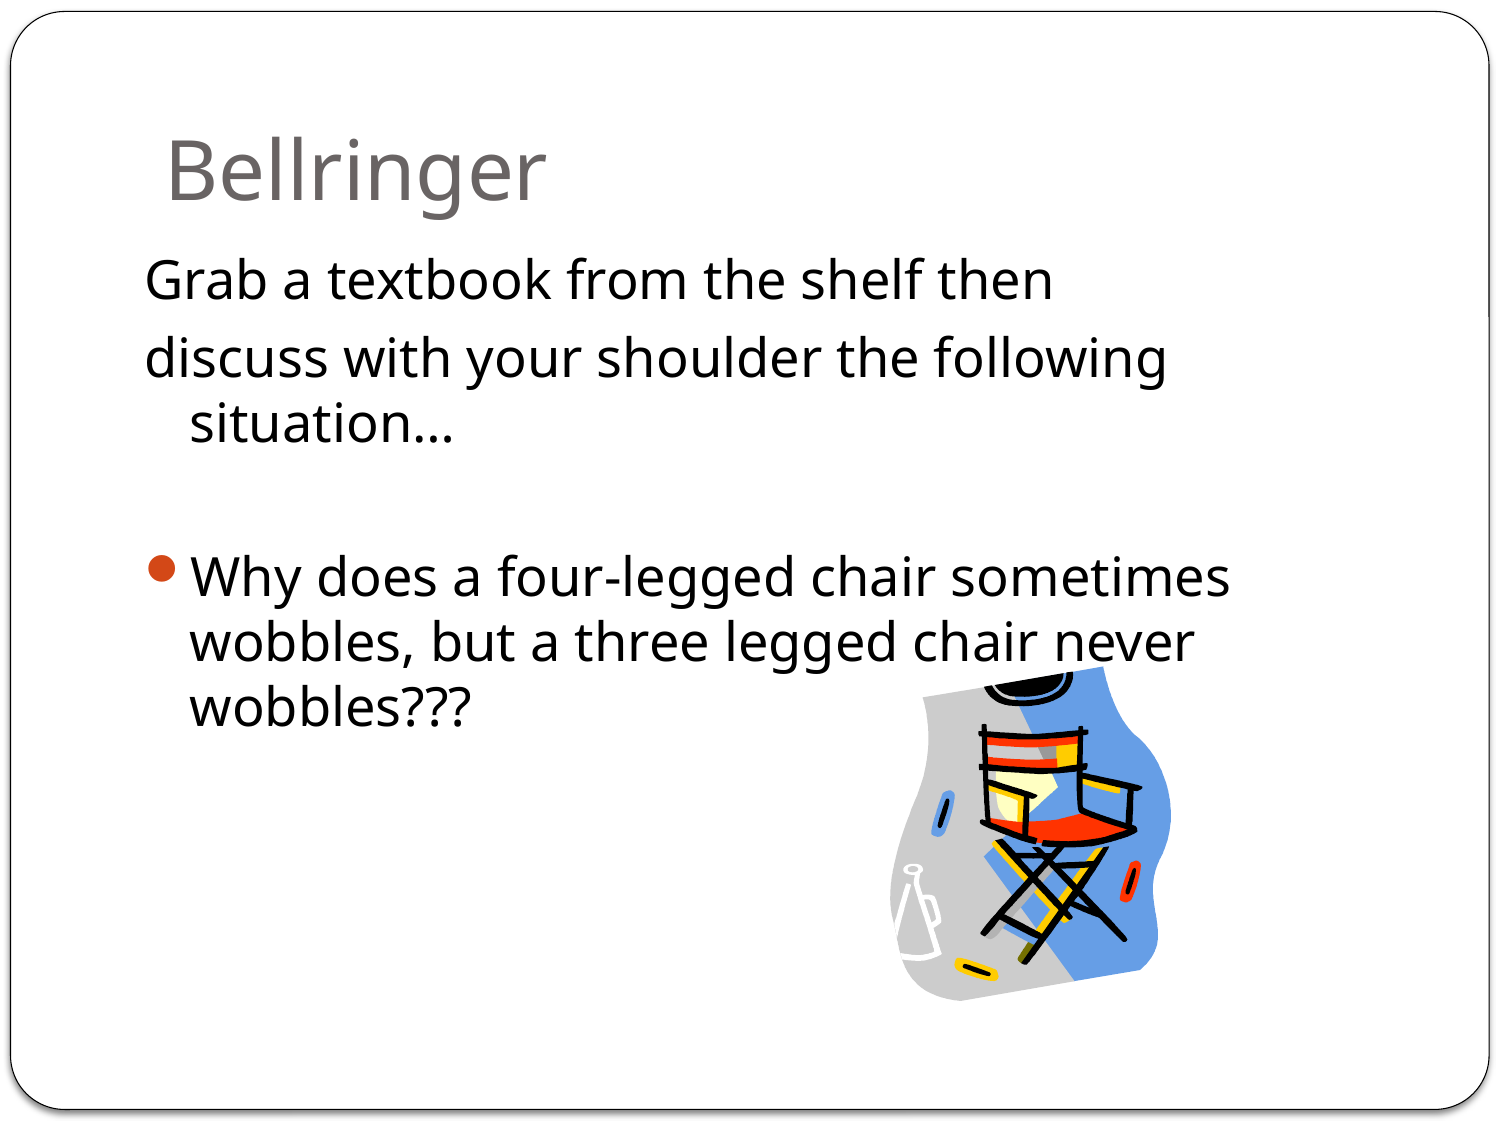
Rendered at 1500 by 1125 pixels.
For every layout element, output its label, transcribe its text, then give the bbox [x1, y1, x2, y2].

list Grab a textbook from the shelf then discuss with your shoulder the following situation… Why does a four-legged chair sometimes wobbles, but a three legged chair never wobbles??? [129, 238, 1405, 989]
title Bellringer [150, 45, 1425, 233]
picture [887, 662, 1176, 1007]
